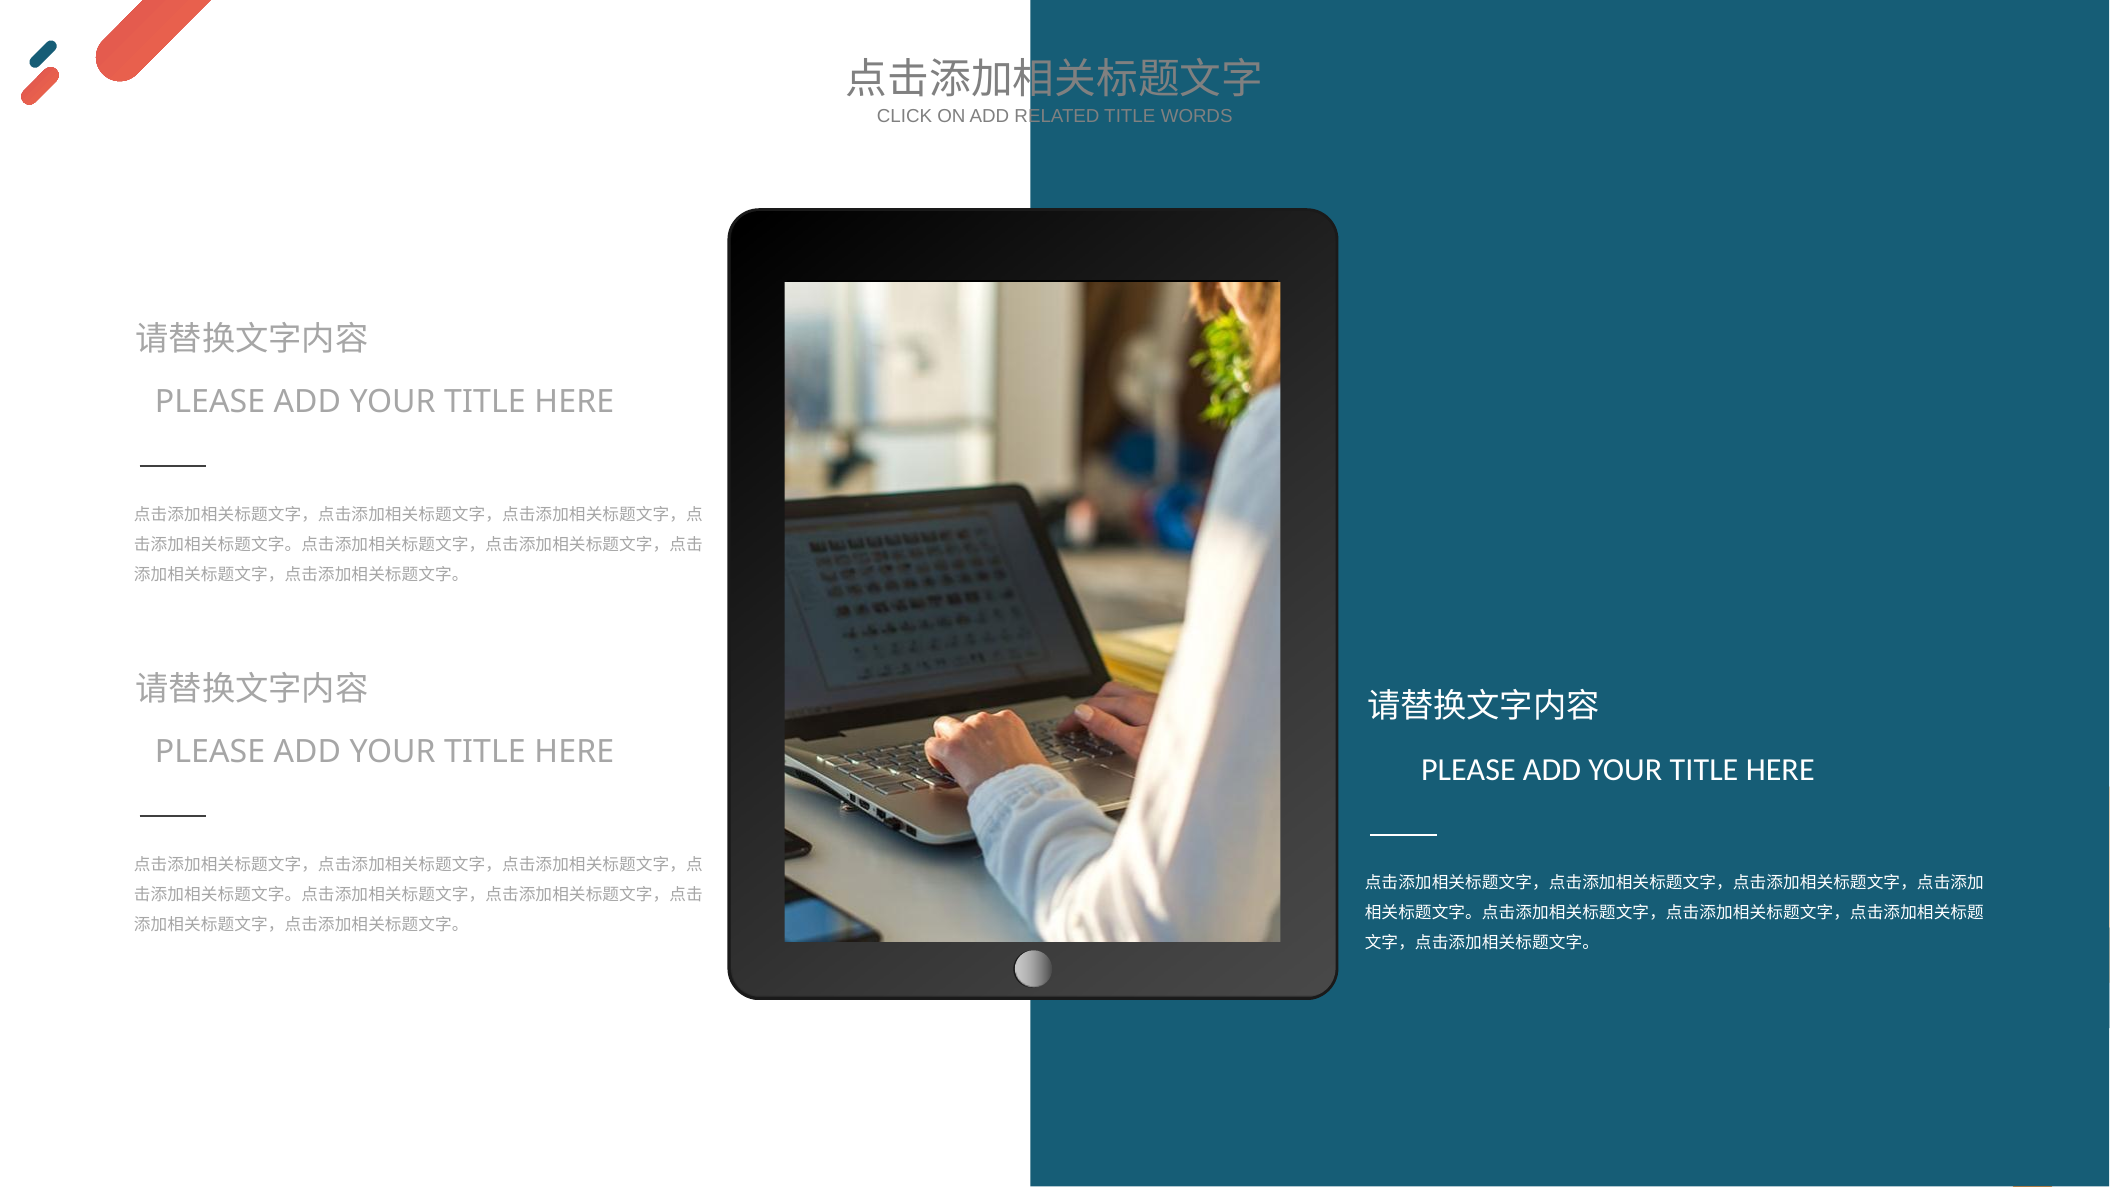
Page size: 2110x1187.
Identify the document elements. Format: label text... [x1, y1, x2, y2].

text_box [726, 208, 1339, 1000]
text_box 点击添加相关标题文字 [803, 44, 1307, 107]
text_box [1349, 676, 2000, 961]
text_box [1029, 0, 2110, 1187]
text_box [119, 659, 727, 943]
text_box CLICK ON ADD RELATED TITLE WORDS [852, 95, 1257, 130]
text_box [119, 309, 727, 593]
